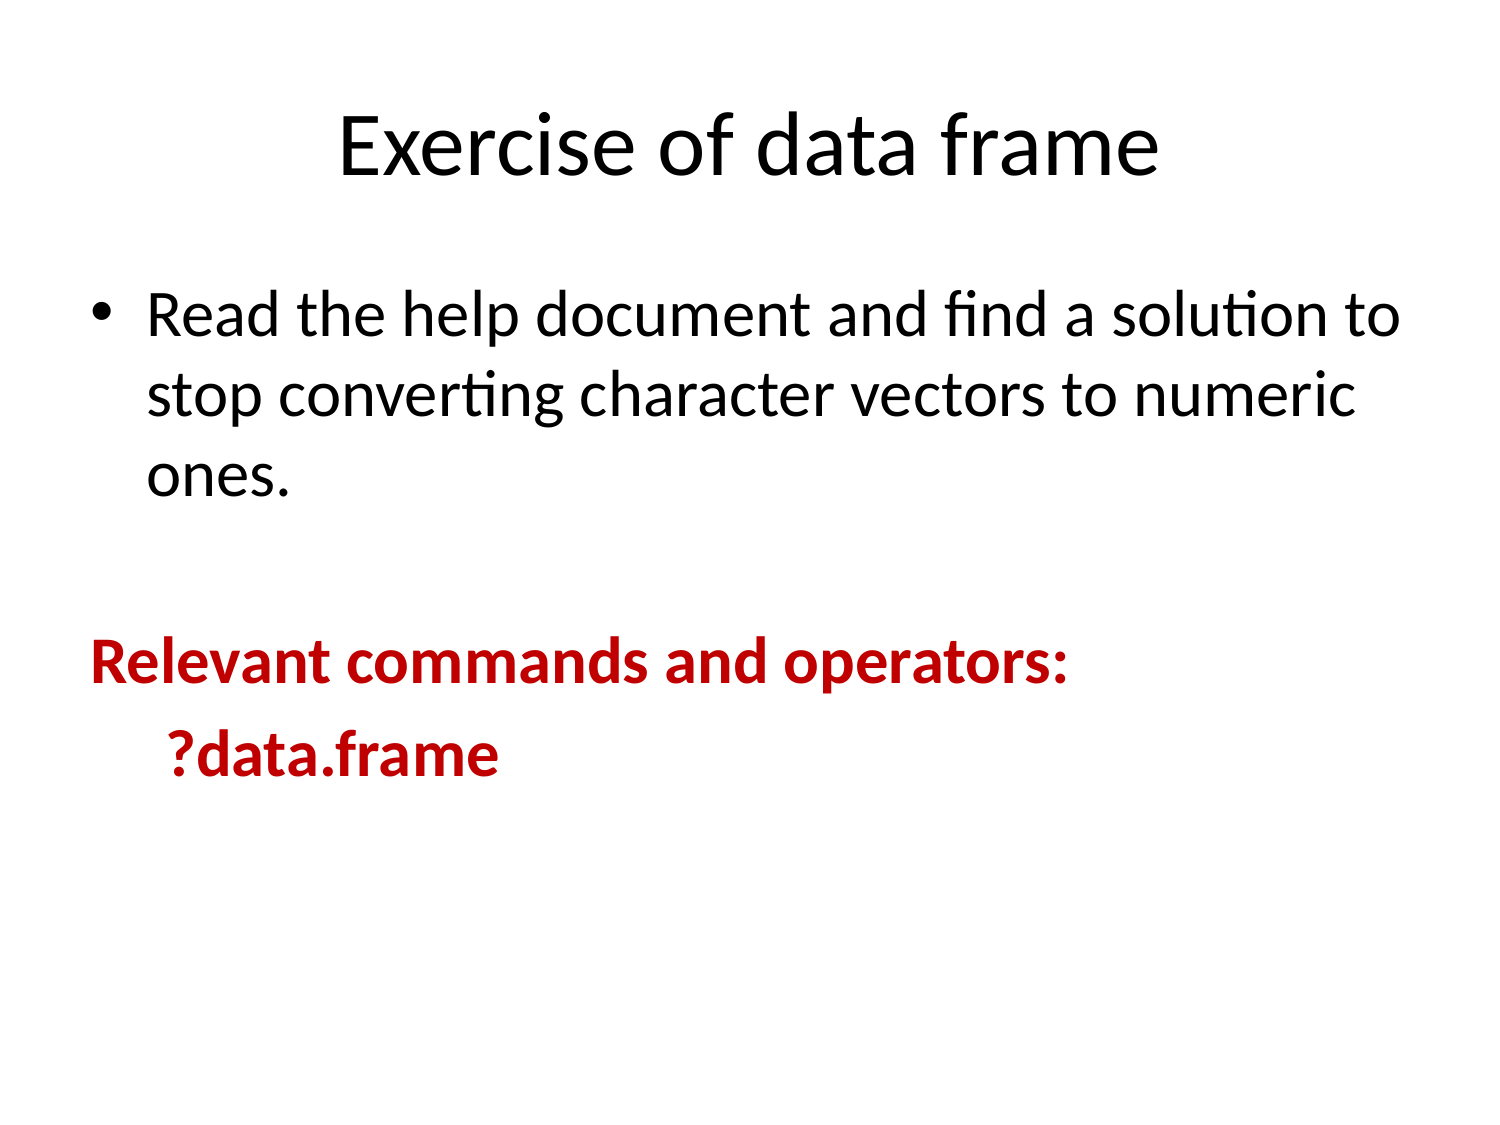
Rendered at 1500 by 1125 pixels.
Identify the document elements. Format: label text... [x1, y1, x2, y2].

title Exercise of data frame [75, 45, 1425, 233]
list Read the help document and find a solution to stop converting character vectors to numeric ones. Relevant commands and operators: ?data.frame [75, 262, 1425, 1005]
